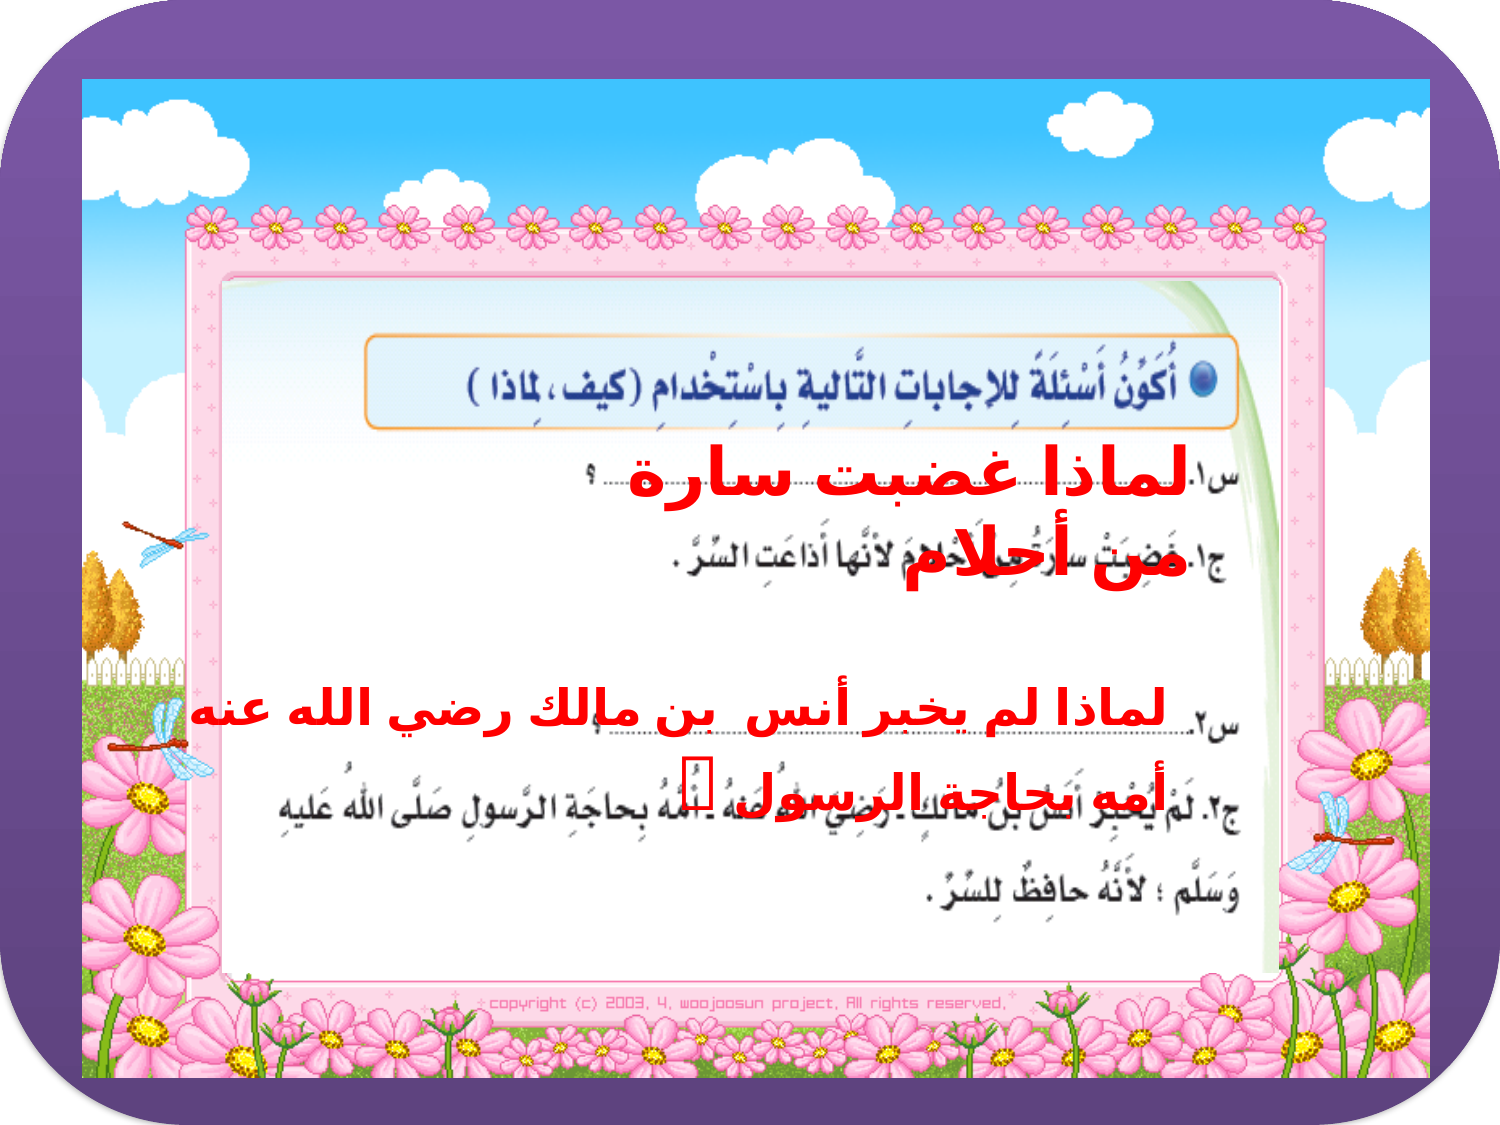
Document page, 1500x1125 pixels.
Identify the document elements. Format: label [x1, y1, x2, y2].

picture [81, 79, 1430, 1079]
text_box [0, 0, 1500, 1125]
